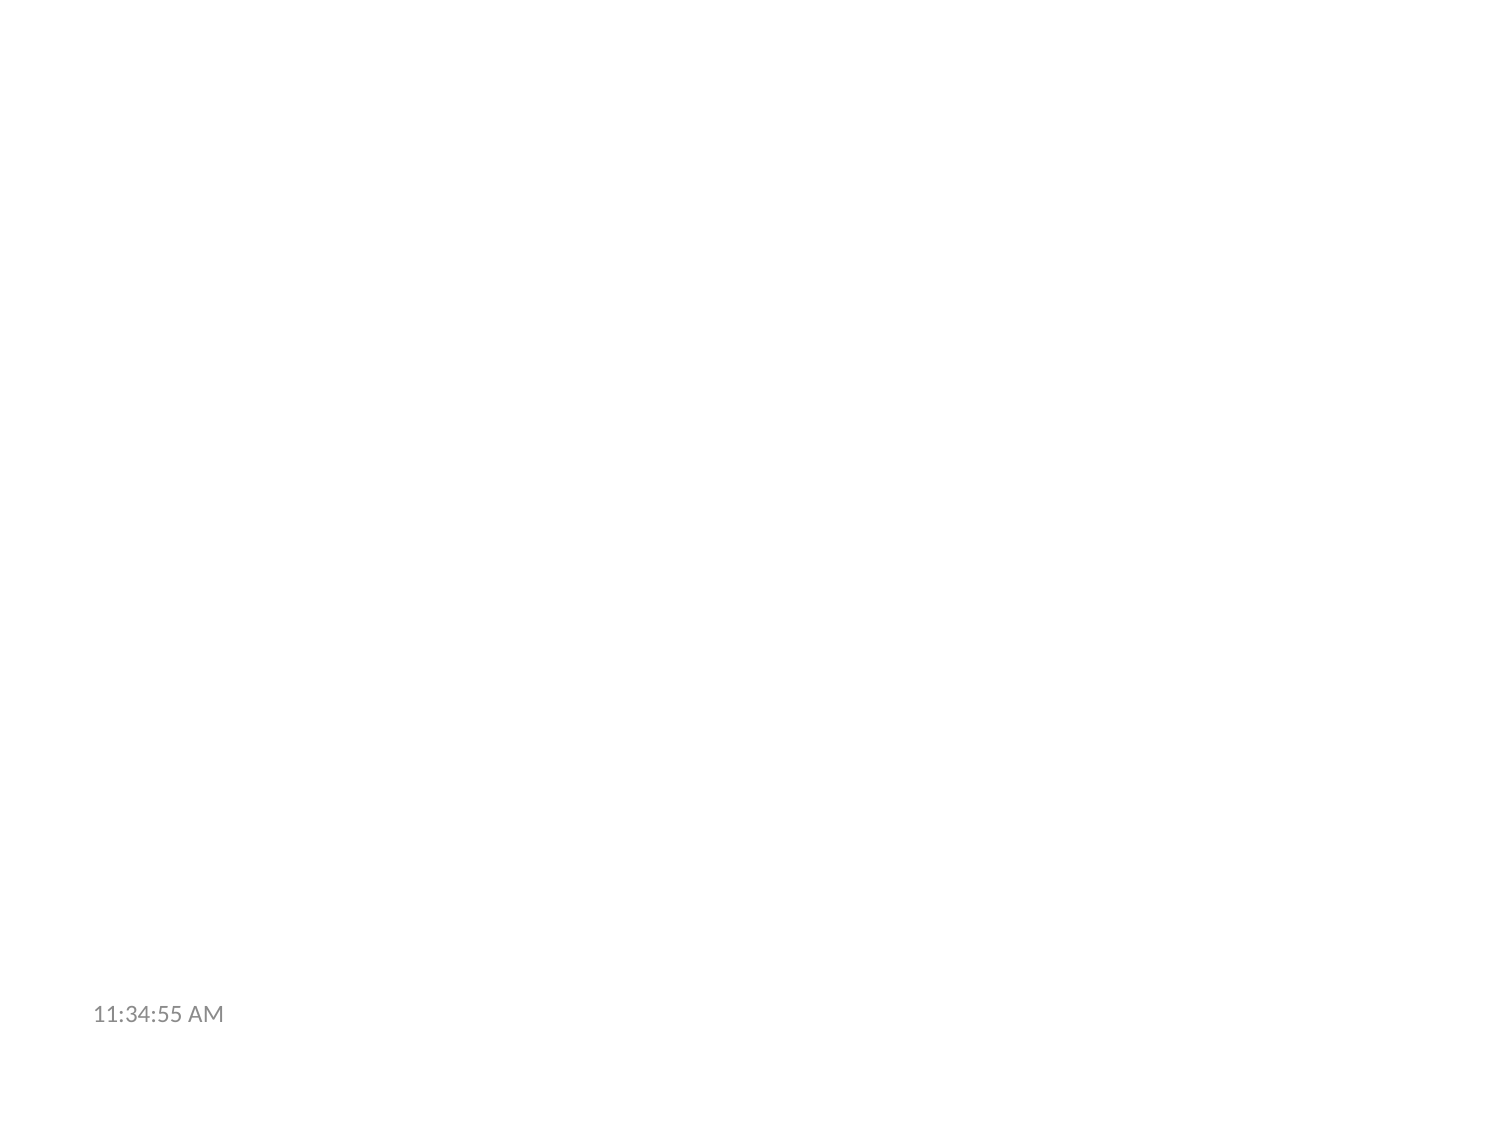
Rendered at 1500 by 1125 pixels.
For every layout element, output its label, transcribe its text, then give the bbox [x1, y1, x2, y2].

text_box 3:35:09 PM [77, 982, 428, 1043]
